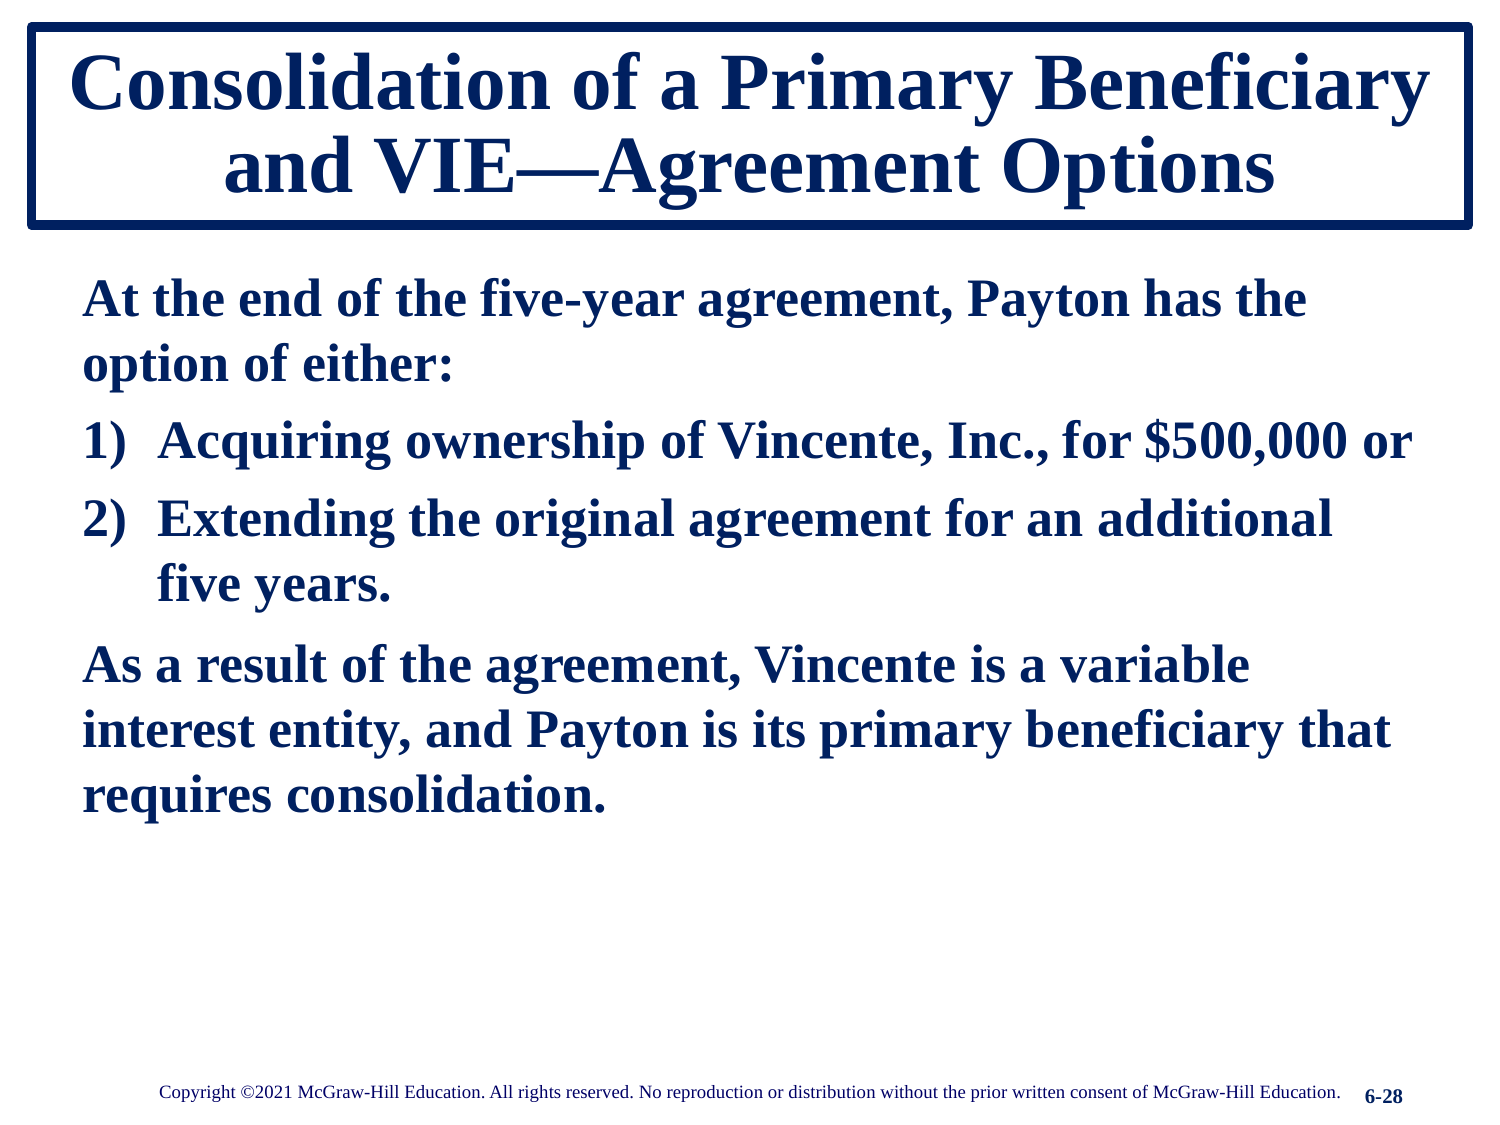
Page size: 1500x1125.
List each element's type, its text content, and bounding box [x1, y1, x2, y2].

text_box Copyright ©2021 McGraw-Hill Education. All rights reserved. No reproduction or distribution without the prior written consent of McGraw-Hill Education. [76, 1072, 1424, 1110]
slide_number 6-28 [1350, 1074, 1438, 1125]
title Consolidation of a Primary Beneficiary and VIE—Agreement Options [27, 22, 1473, 230]
text_box At the end of the five-year agreement, Payton has the option of either: Acquiring ownership of Vincente, Inc., for $500,000 or Extending the original agreement for an additional five years. As a result of the agreement, Vincente is a variable interest entity, and Payton is its primary beneficiary that requires consolidation. [67, 254, 1433, 831]
